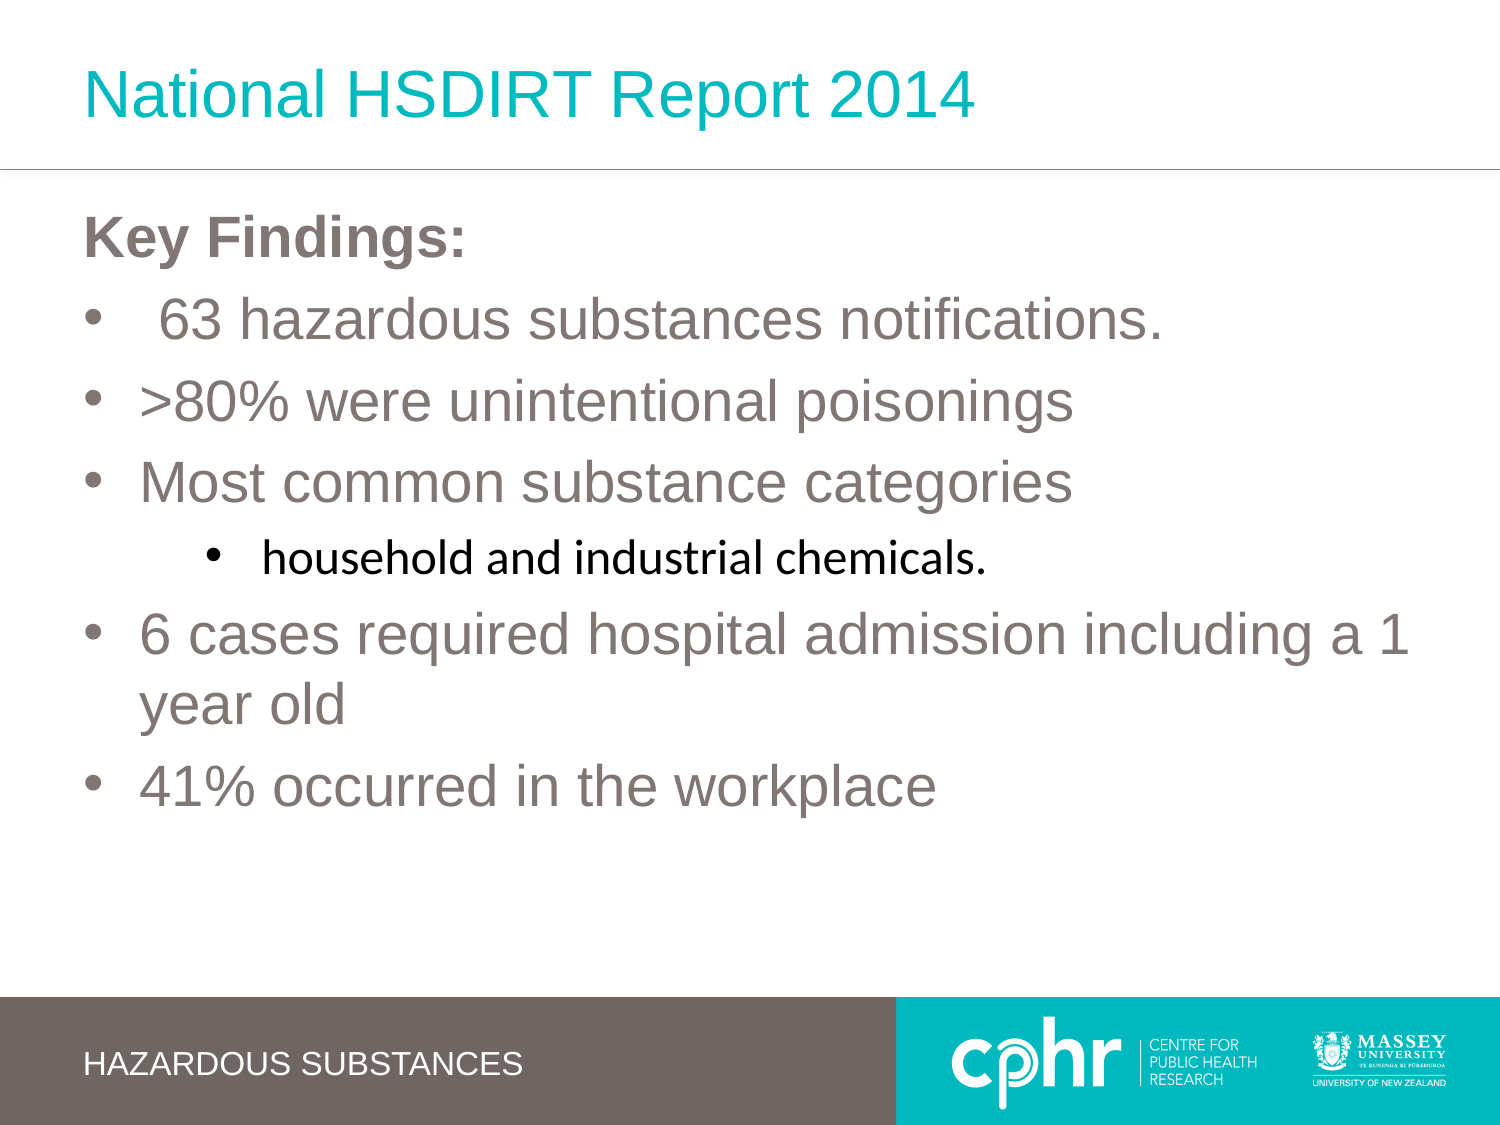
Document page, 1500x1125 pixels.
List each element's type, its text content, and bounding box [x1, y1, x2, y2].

picture [0, 997, 1500, 1125]
list Hazardous substances [68, 1035, 854, 1114]
list Key Findings: 63 hazardous substances notifications. >80% were unintentional poisonings Most common substance categories household and industrial chemicals. 6 cases required hospital admission including a 1 year old 41% occurred in the workplace [68, 192, 1439, 983]
title National HSDIRT Report 2014 [68, 43, 1360, 162]
